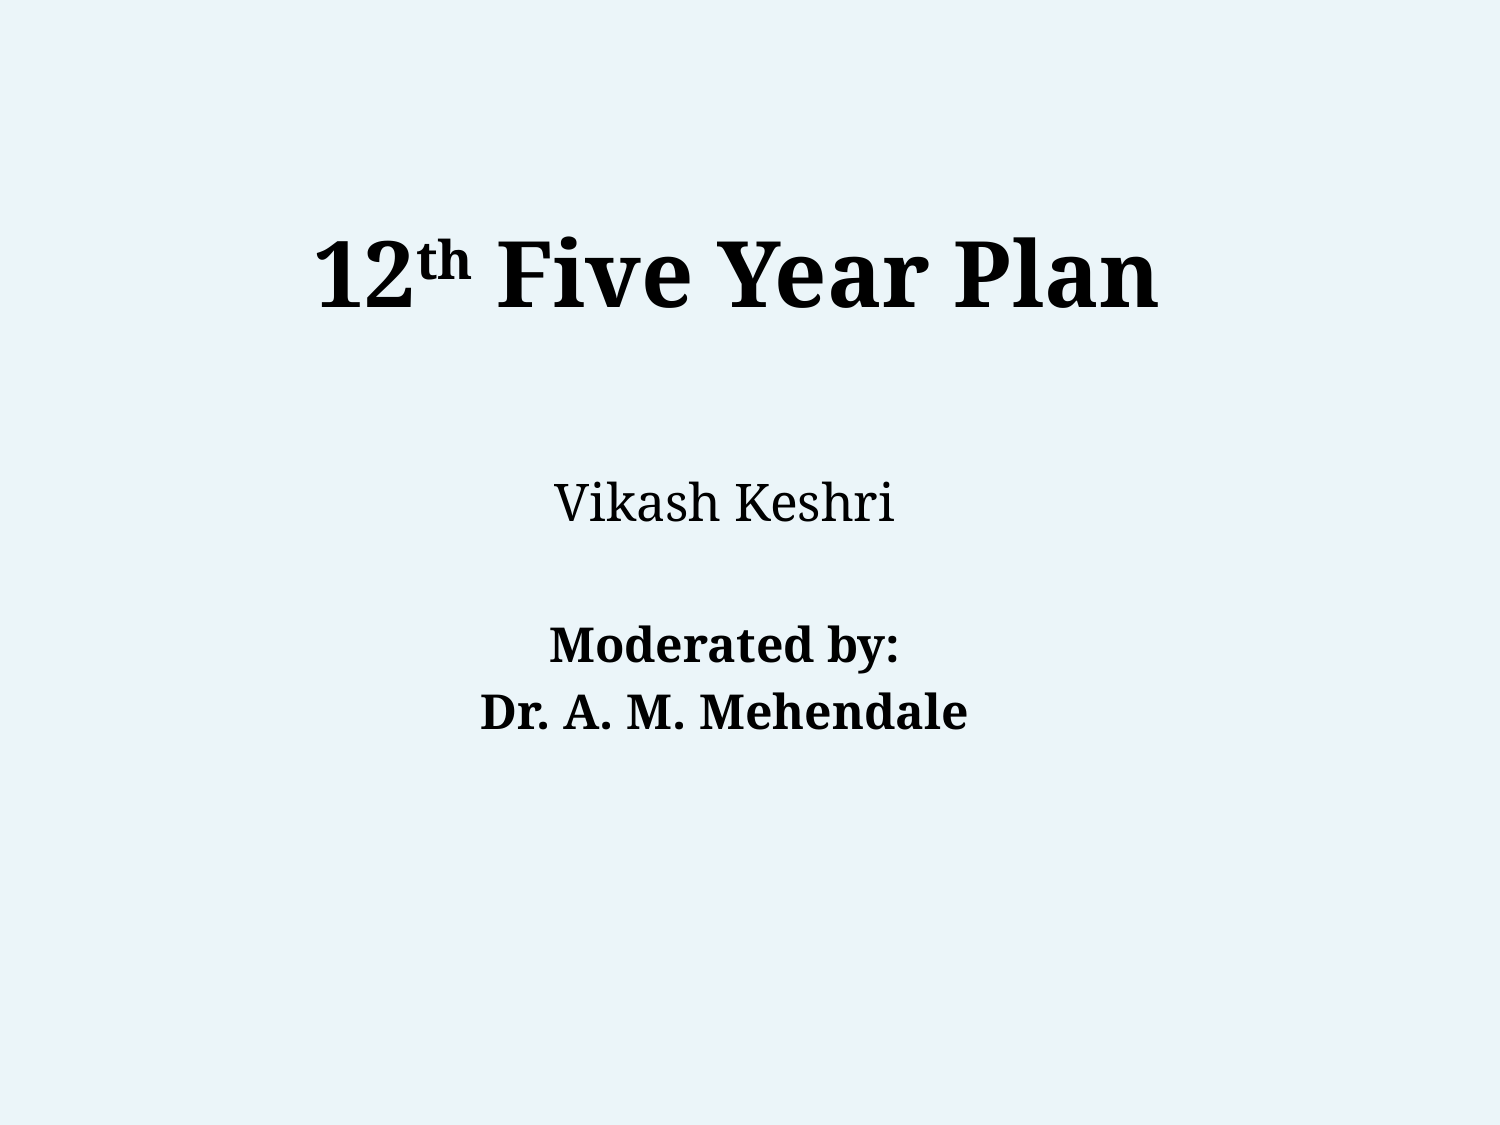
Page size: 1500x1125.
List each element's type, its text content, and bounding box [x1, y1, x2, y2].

subtitle Vikash Keshri Moderated by: Dr. A. M. Mehendale [200, 462, 1250, 750]
title 12th Five Year Plan [99, 149, 1375, 392]
